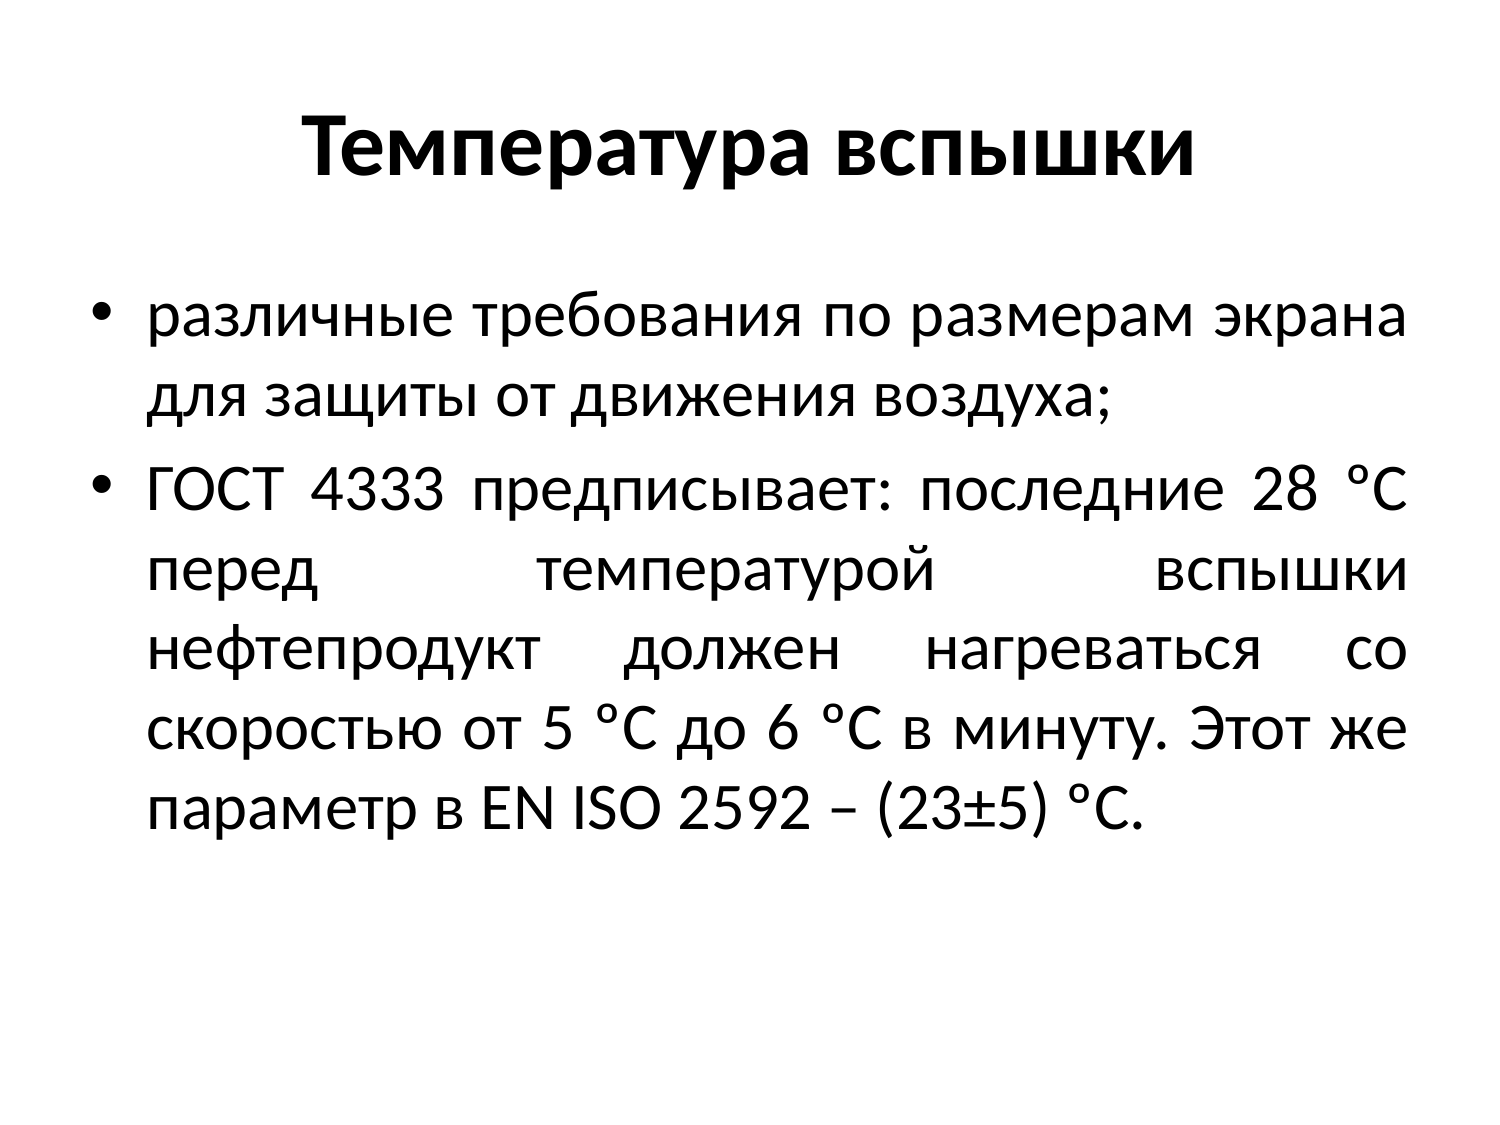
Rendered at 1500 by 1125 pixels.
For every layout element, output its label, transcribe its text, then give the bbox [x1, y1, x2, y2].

list различные требования по размерам экрана для защиты от движения воздуха; ГОСТ 4333 предписывает: последние 28 ºС перед температурой вспышки нефтепродукт должен нагреваться со скоростью от 5 ºС до 6 ºС в минуту. Этот же параметр в EN ISO 2592 – (23±5) ºС. [75, 262, 1425, 1005]
title Температура вспышки [75, 45, 1425, 233]
